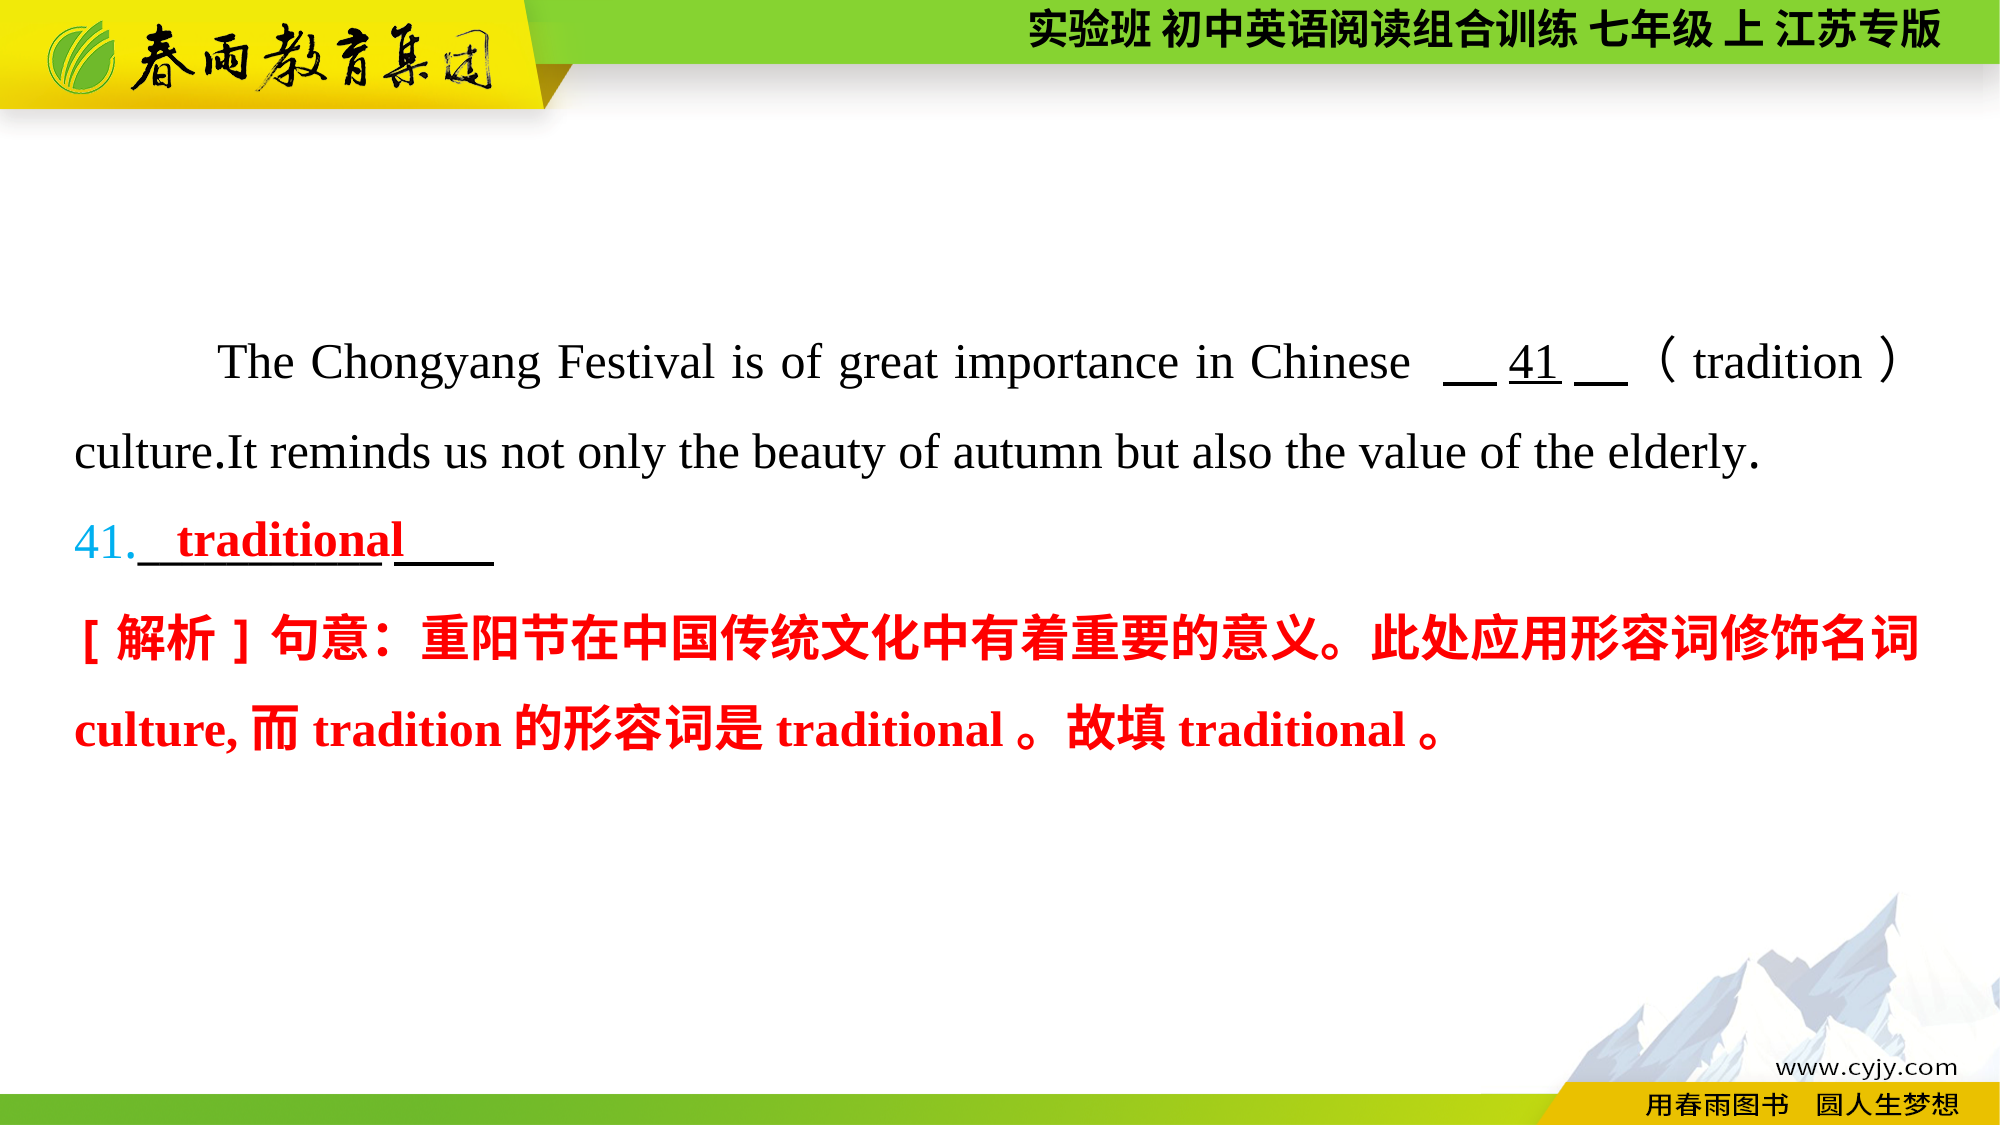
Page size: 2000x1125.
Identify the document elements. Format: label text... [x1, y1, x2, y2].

text_box traditional [161, 469, 420, 569]
list The Chongyang Festival is of great importance in Chinese 41 （tradition） culture.It reminds us not only the beauty of autumn but also the value of the elderly. 41.___________ [59, 290, 1944, 569]
picture [0, 0, 2000, 1125]
text_box [解析]句意：重阳节在中国传统文化中有着重要的意义。此处应用形容词修饰名词culture,而tradition的形容词是traditional。故填traditional。 [59, 569, 1944, 764]
